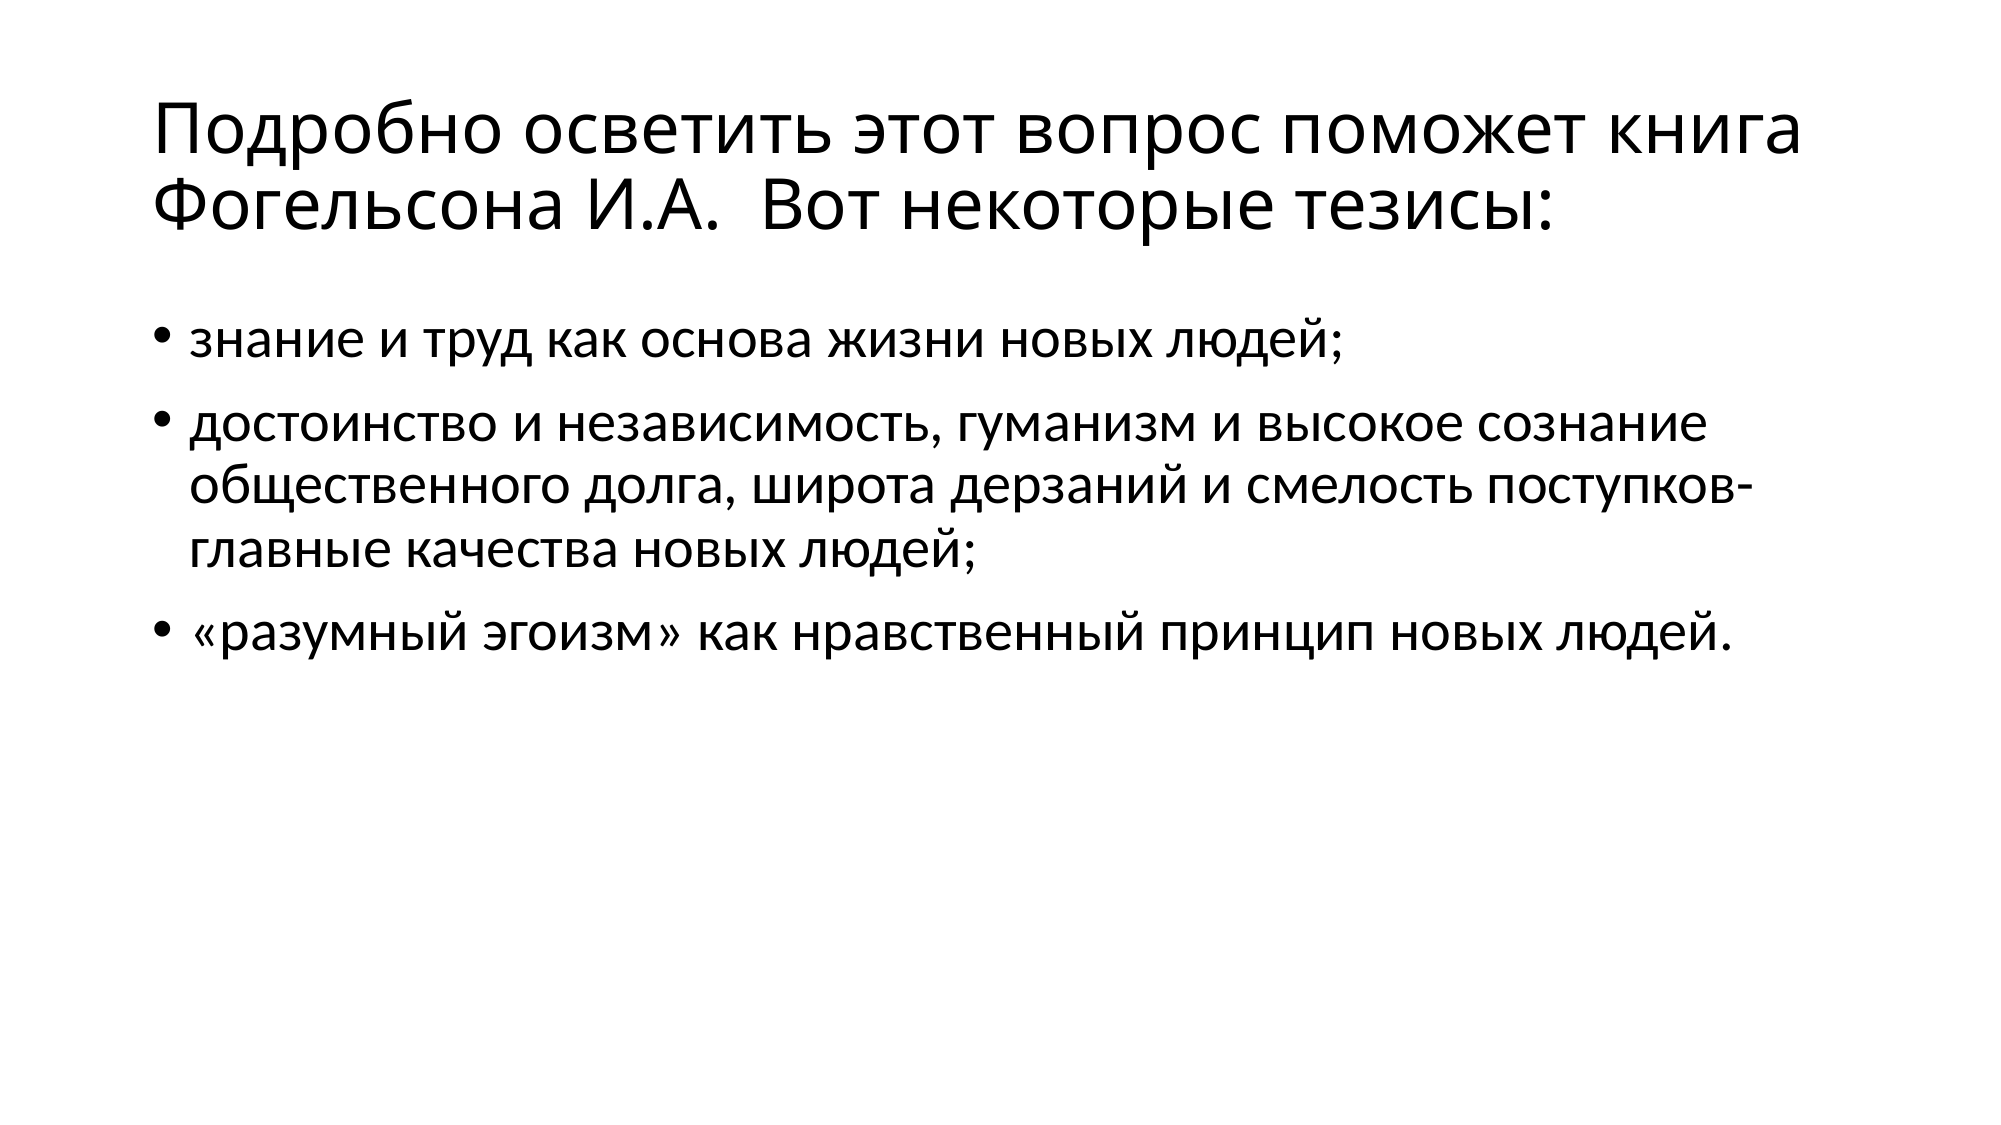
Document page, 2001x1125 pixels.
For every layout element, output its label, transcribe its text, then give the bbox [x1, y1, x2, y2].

list знание и труд как основа жизни новых людей; достоинство и независимость, гуманизм и высокое сознание общественного долга, широта дерзаний и смелость поступков- главные качества новых людей; «разумный эгоизм» как нравственный принцип новых людей. [137, 299, 1863, 1014]
title Подробно осветить этот вопрос поможет книга Фогельсона И.А. Вот некоторые тезисы: [137, 59, 1863, 278]
